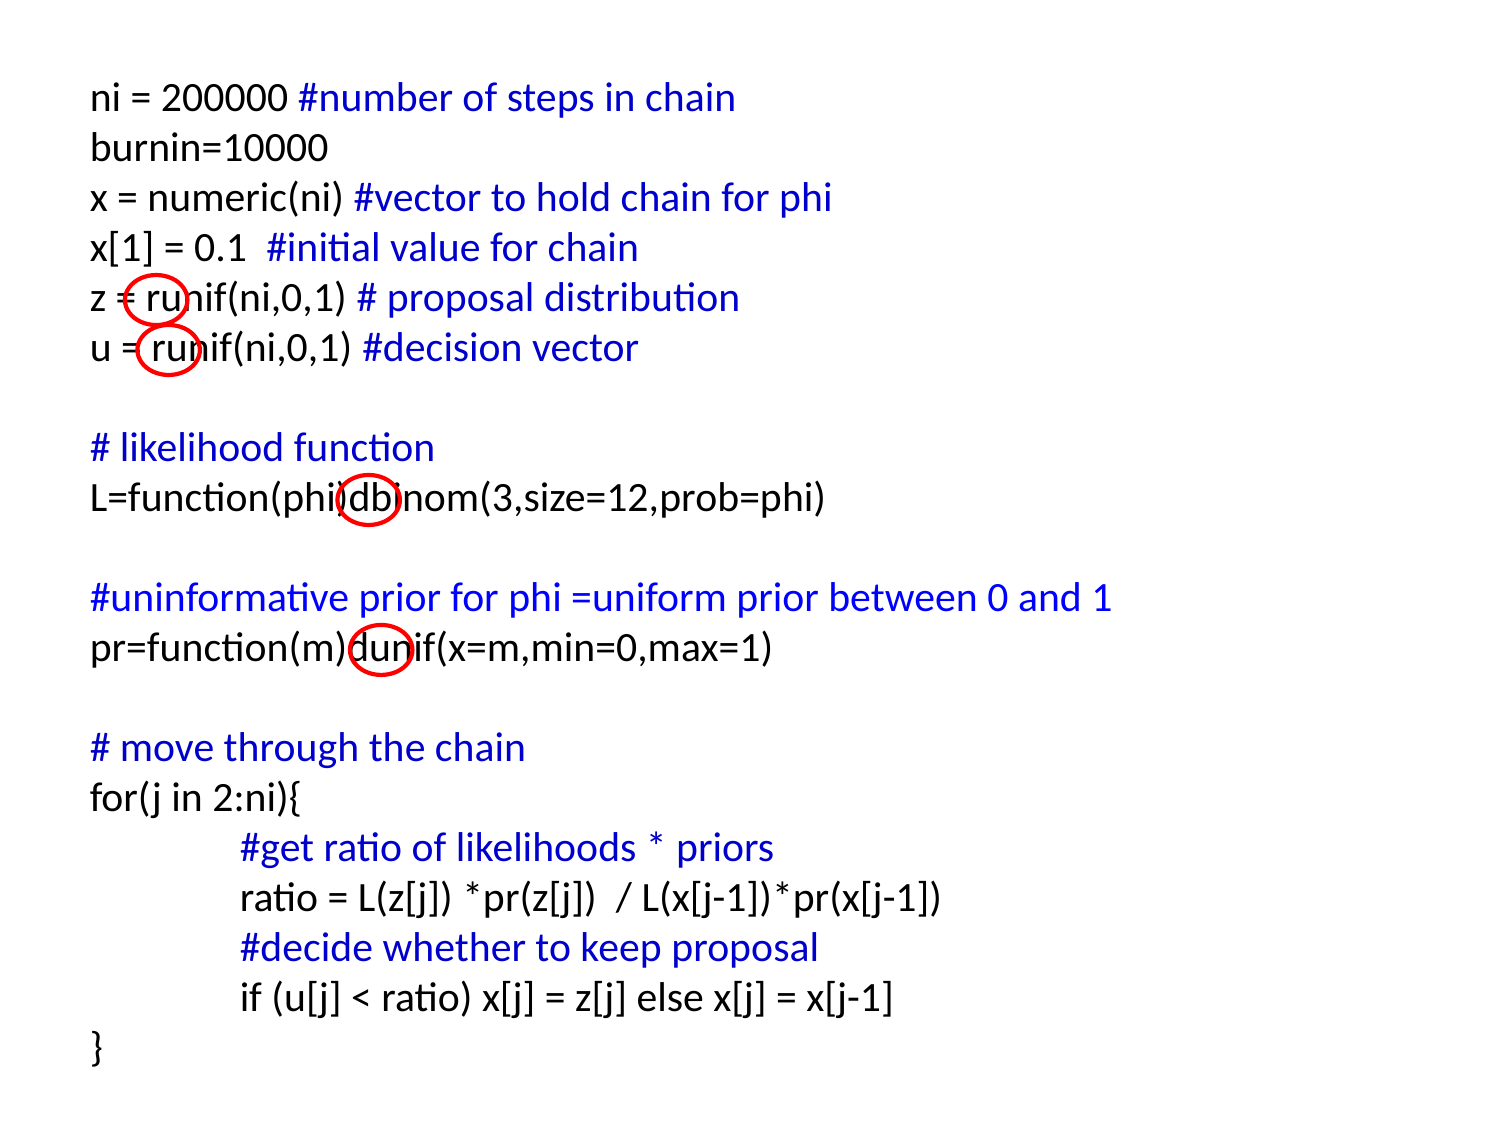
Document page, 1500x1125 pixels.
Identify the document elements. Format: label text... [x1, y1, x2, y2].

text_box [347, 622, 415, 678]
text_box [135, 322, 202, 378]
text_box ni = 200000 #number of steps in chain burnin=10000 x = numeric(ni) #vector to hold chain for phi x[1] = 0.1 #initial value for chain z = runif(ni,0,1) # proposal distribution u = runif(ni,0,1) #decision vector # likelihood function L=function(phi)dbinom(3,size=12,prob=phi) #uninformative prior for phi =uniform prior between 0 and 1 pr=function(m)dunif(x=m,min=0,max=1) # move through the chain for(j in 2:ni){ #get ratio of likelihoods * priors ratio = L(z[j]) *pr(z[j]) / L(x[j-1])*pr(x[j-1]) #decide whether to keep proposal if (u[j] < ratio) x[j] = z[j] else x[j] = x[j-1] } [75, 62, 1500, 1125]
text_box [335, 472, 403, 528]
text_box [122, 272, 190, 327]
